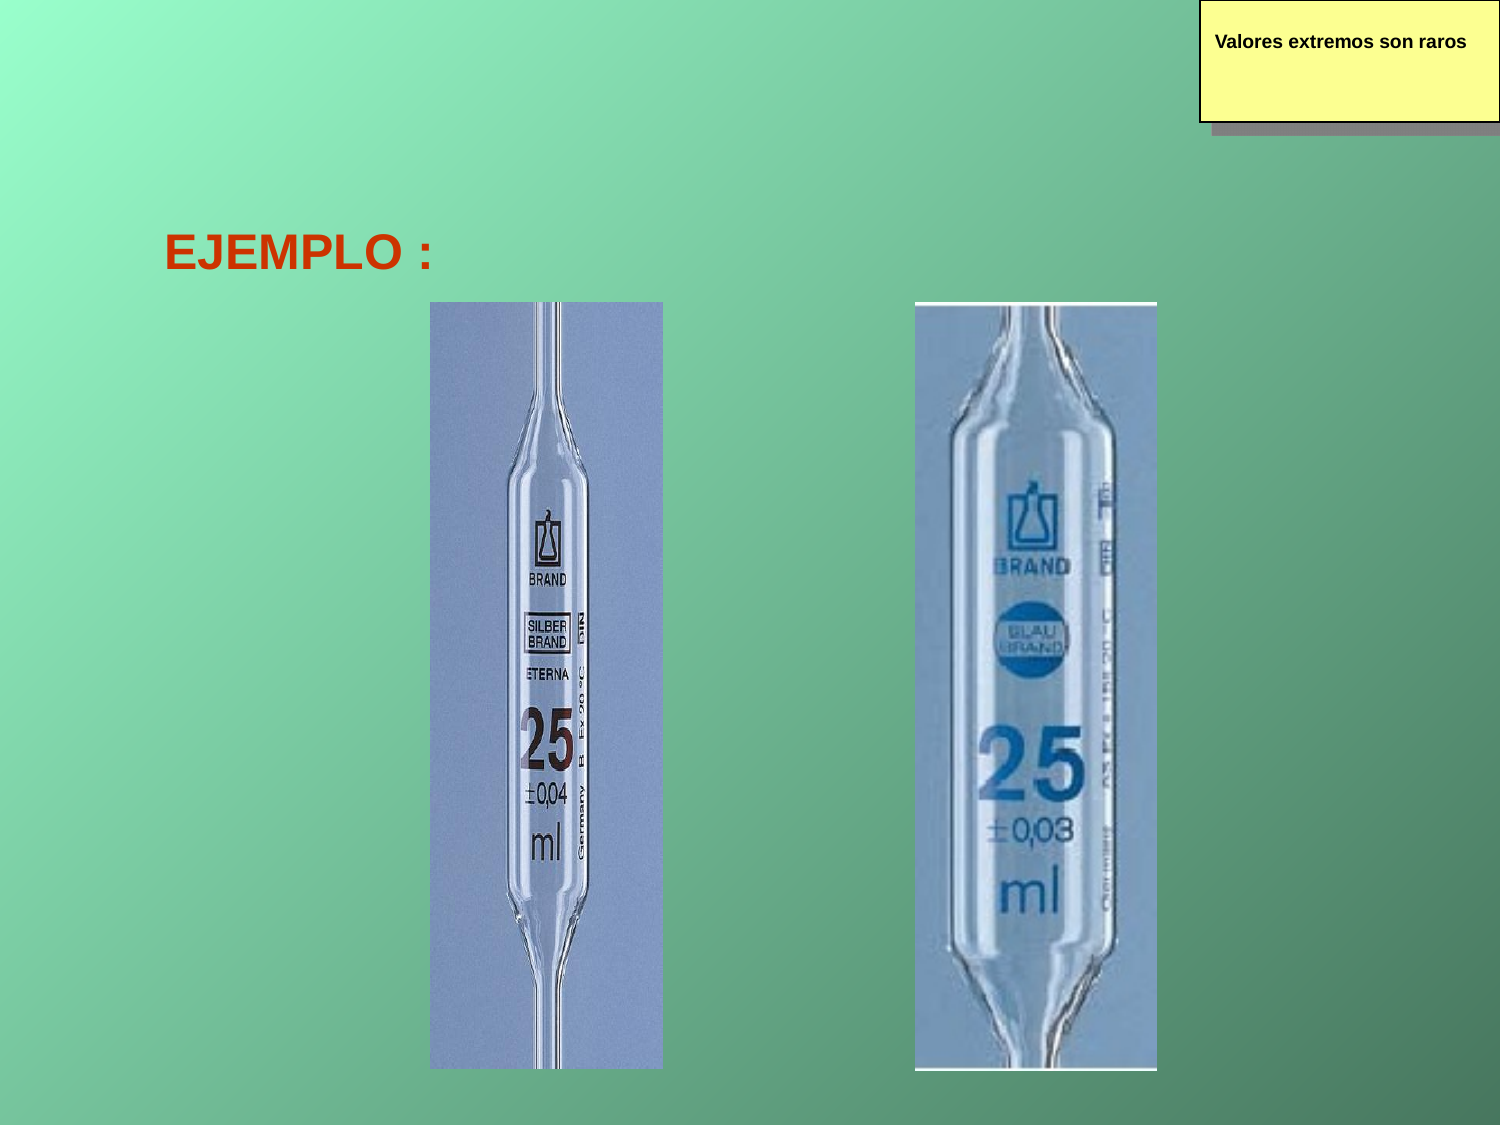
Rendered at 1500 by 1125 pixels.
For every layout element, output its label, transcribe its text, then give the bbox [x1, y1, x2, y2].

picture [915, 302, 1157, 1071]
text_box EJEMPLO : [150, 212, 550, 288]
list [430, 302, 663, 1069]
text_box Valores extremos son raros [1199, 0, 1500, 123]
